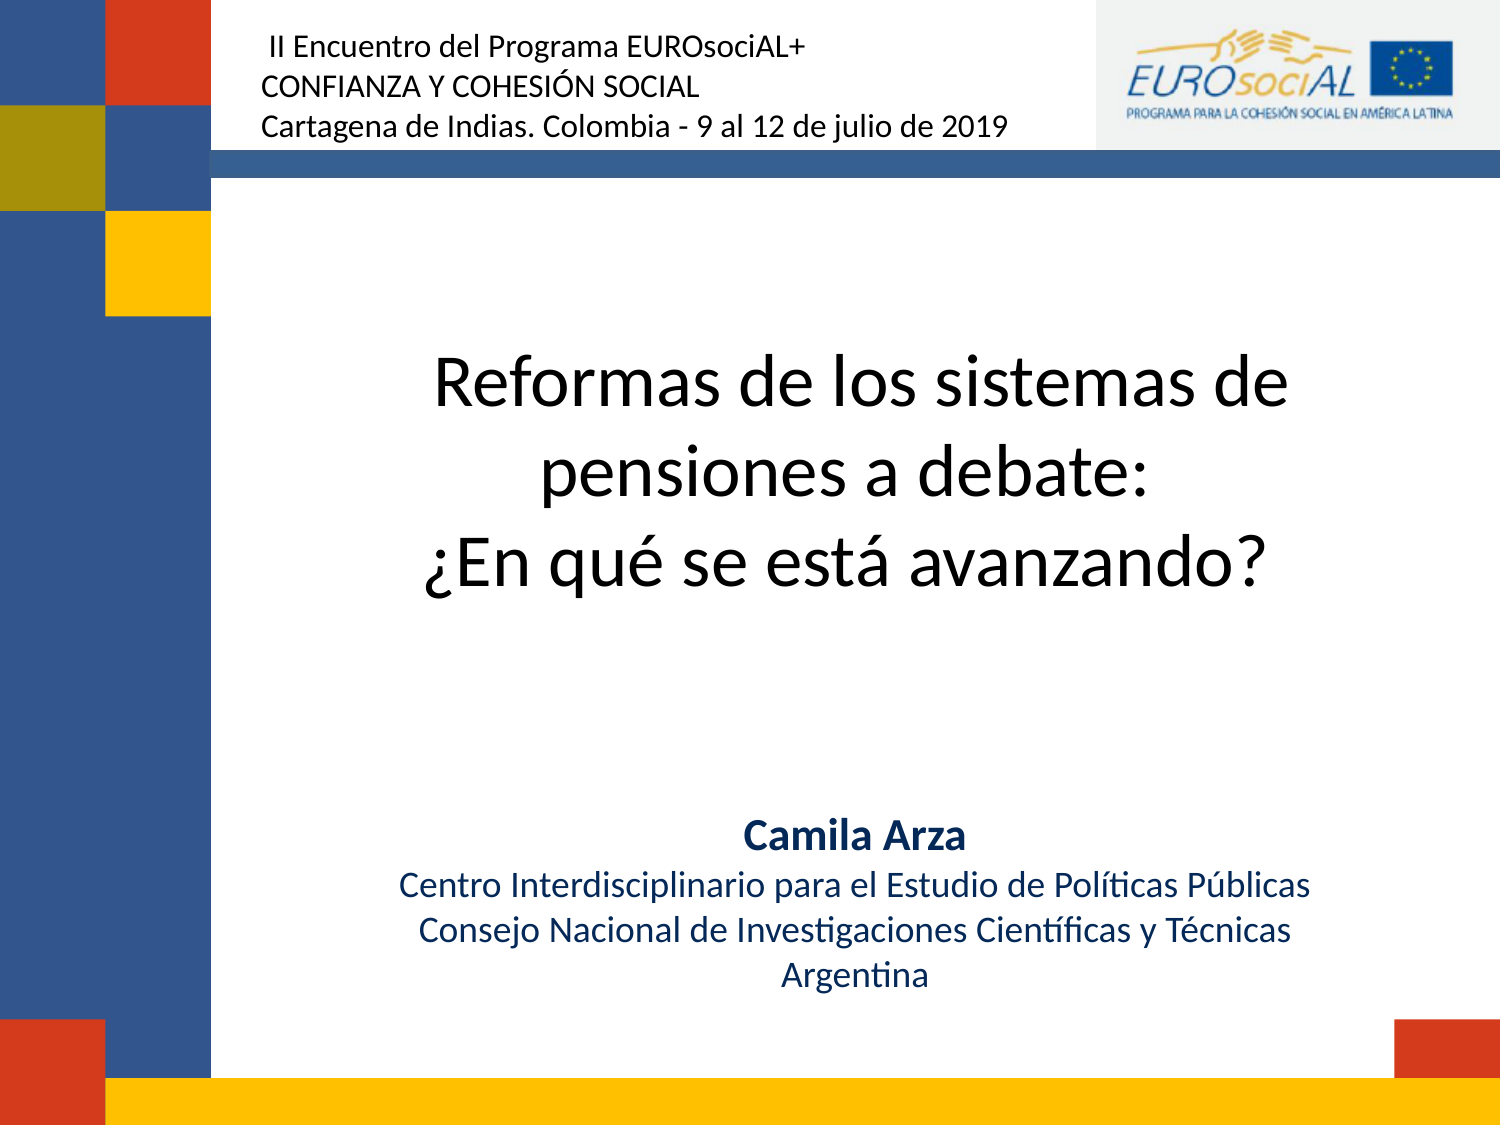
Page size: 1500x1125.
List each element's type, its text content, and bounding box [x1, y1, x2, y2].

text_box [0, 213, 213, 1076]
text_box [209, 150, 1500, 178]
text_box [0, 0, 103, 103]
picture [1096, 0, 1500, 154]
text_box [0, 1017, 107, 1125]
text_box [103, 1076, 1500, 1125]
text_box [107, 107, 213, 209]
text_box [1392, 1017, 1500, 1076]
text_box [103, 209, 213, 318]
text_box [103, 0, 213, 107]
title Reformas de los sistemas de pensiones a debate: ¿En qué se está avanzando? [246, 269, 1462, 575]
text_box [0, 103, 107, 213]
text_box II Encuentro del Programa EUROsociAL+ CONFIANZA Y COHESIÓN SOCIAL Cartagena de Indias. Colombia - 9 al 12 de julio de 2019 [246, 0, 1094, 129]
text_box Camila Arza Centro Interdisciplinario para el Estudio de Políticas Públicas Consejo Nacional de Investigaciones Científicas y Técnicas Argentina [269, 750, 1442, 1055]
